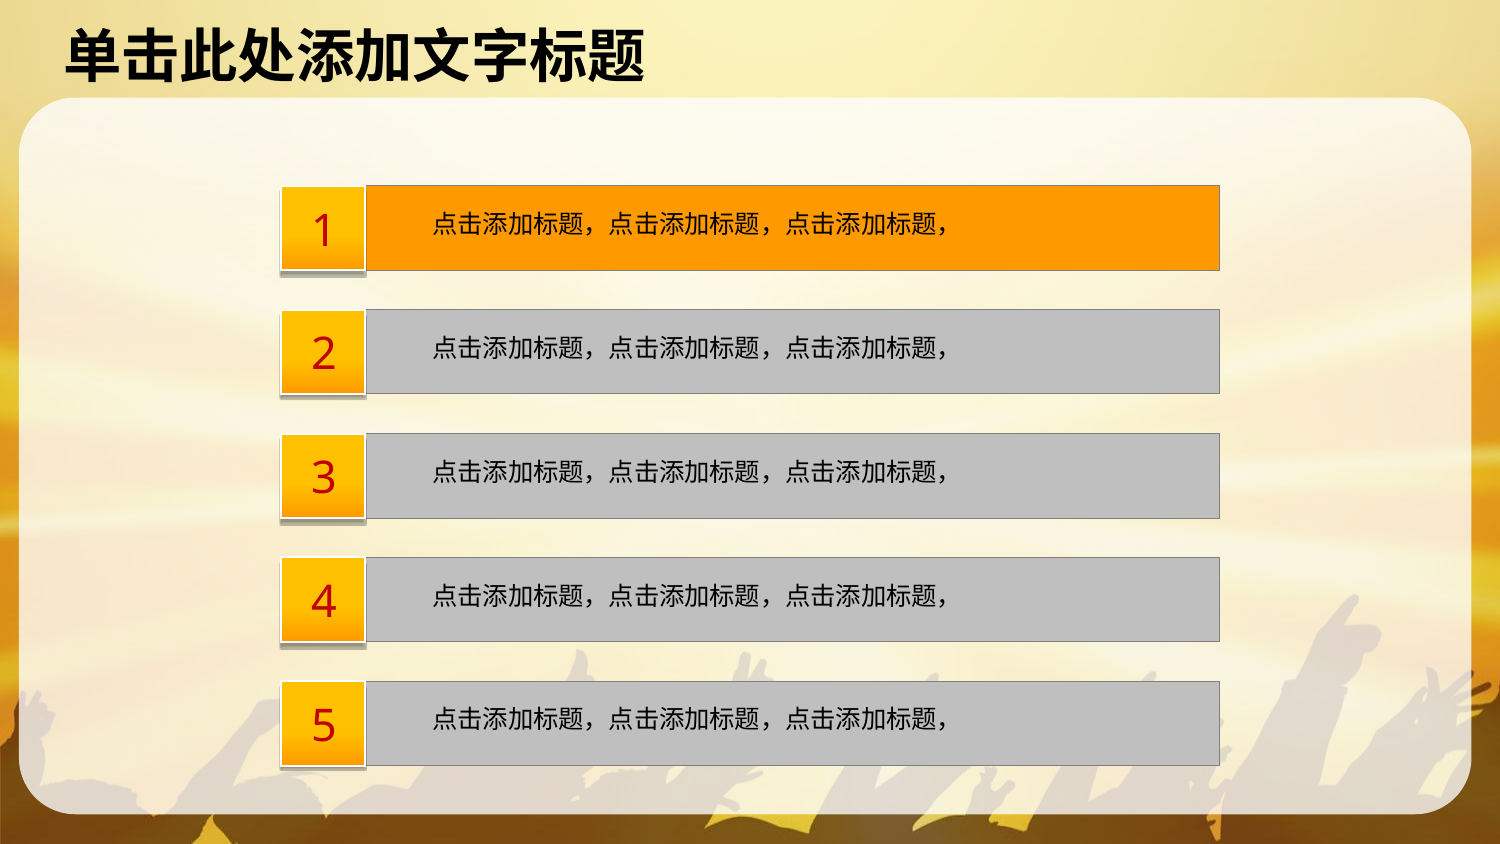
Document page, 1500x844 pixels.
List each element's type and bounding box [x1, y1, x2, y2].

picture [0, 0, 1500, 844]
text_box [280, 185, 1220, 270]
text_box [280, 309, 1220, 766]
